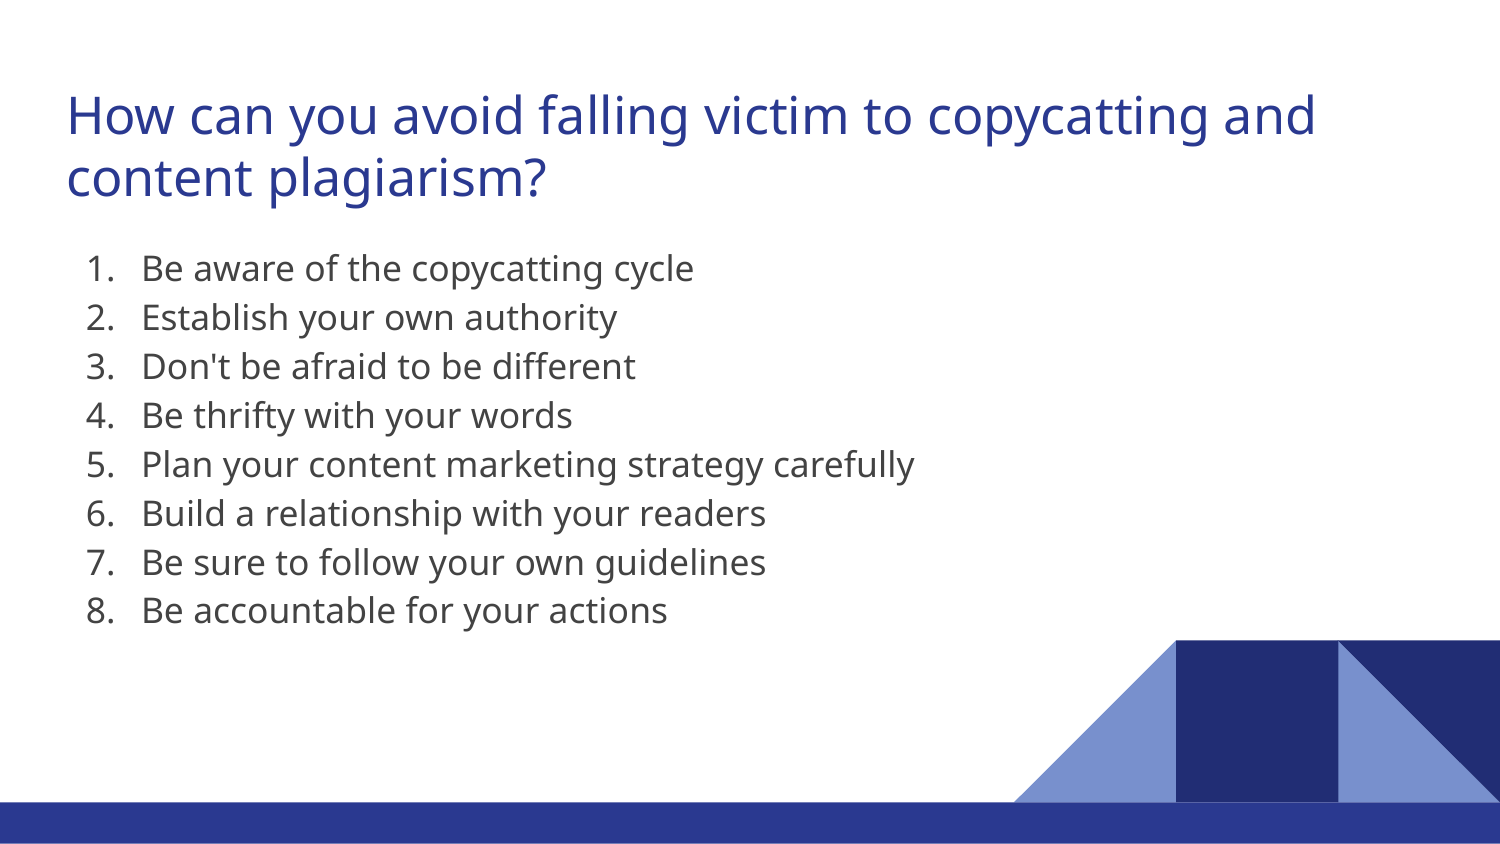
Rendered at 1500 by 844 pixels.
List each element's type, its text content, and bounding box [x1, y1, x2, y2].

list Be aware of the copycatting cycle Establish your own authority Don't be afraid to be different Be thrifty with your words Plan your content marketing strategy carefully Build a relationship with your readers Be sure to follow your own guidelines Be accountable for your actions [51, 224, 1449, 715]
title How can you avoid falling victim to copycatting and content plagiarism? [51, 67, 1449, 208]
